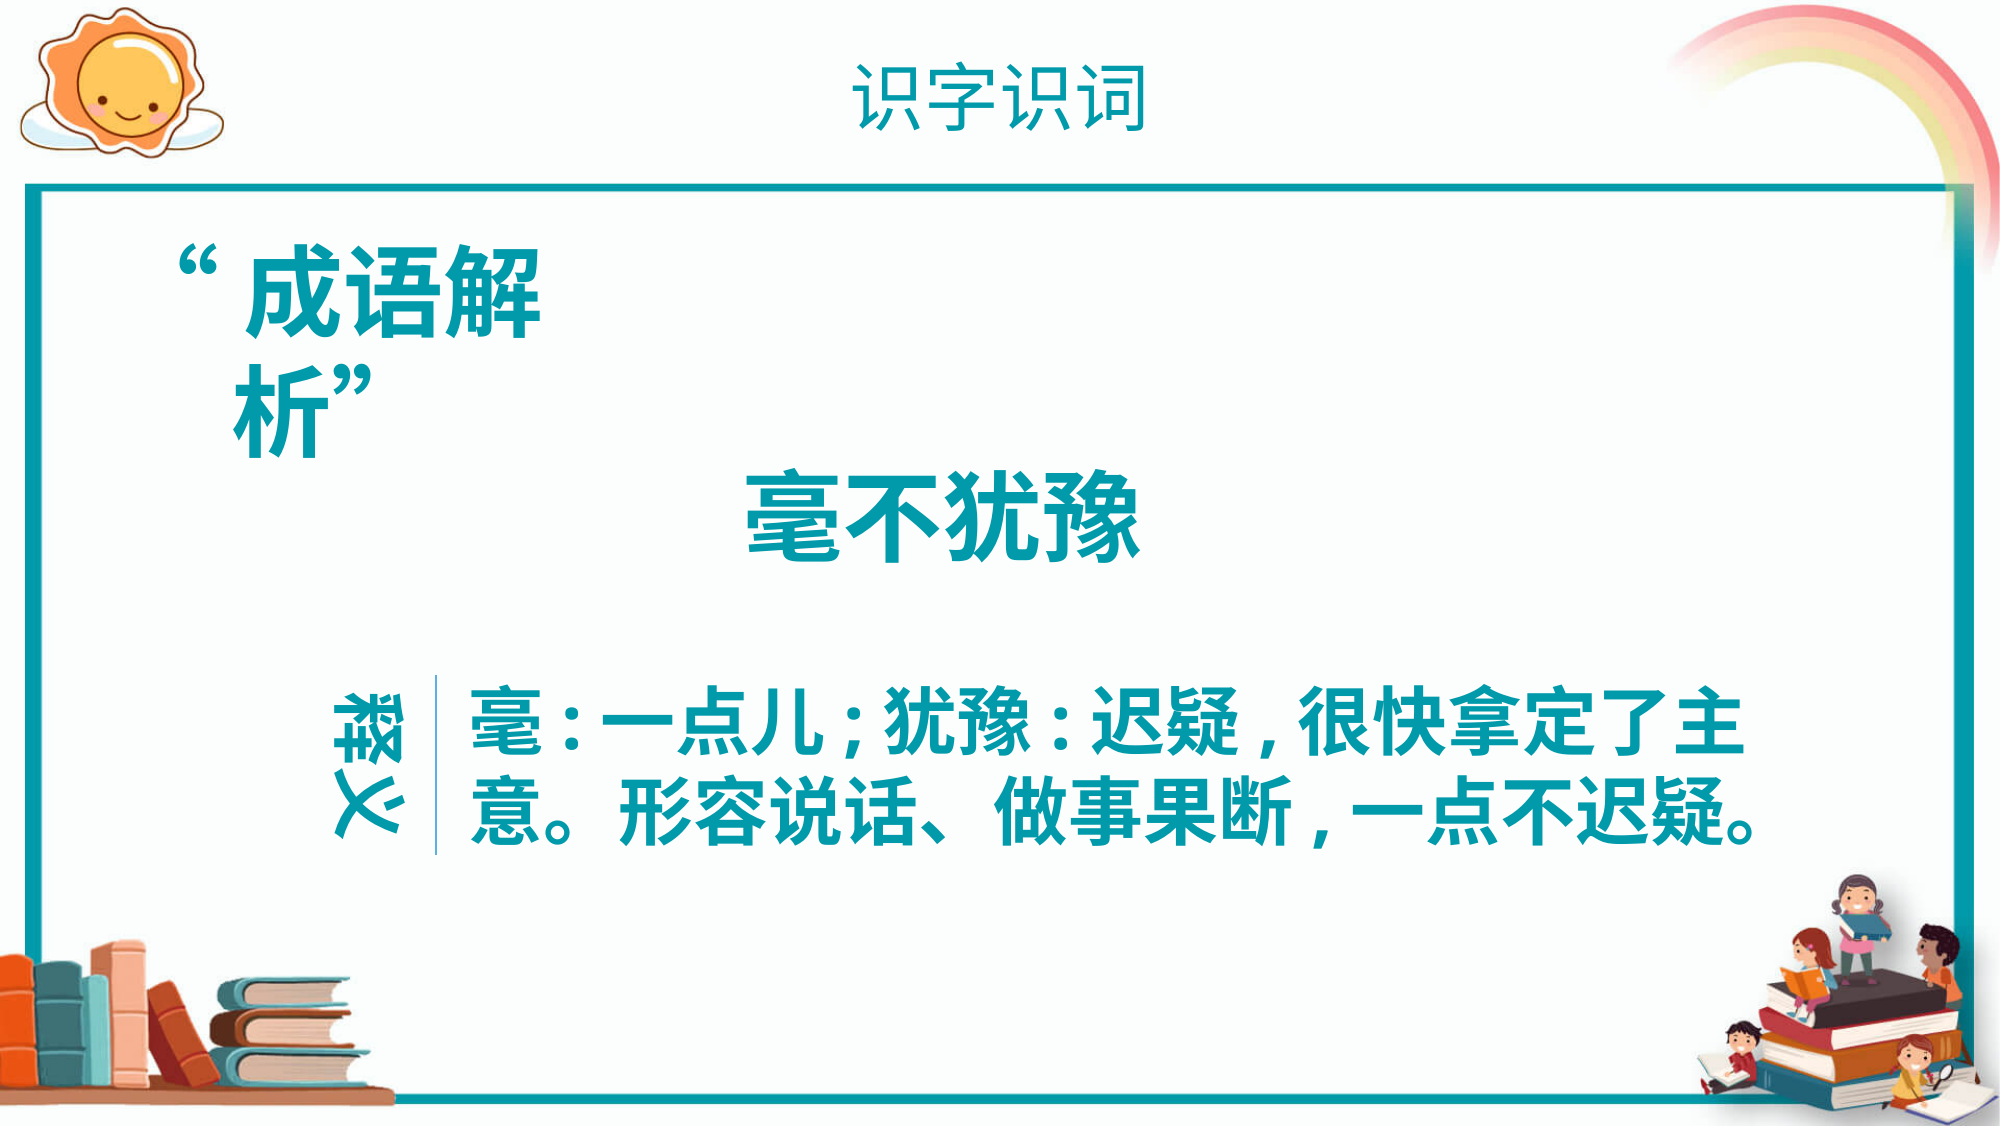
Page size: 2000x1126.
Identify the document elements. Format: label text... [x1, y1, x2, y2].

text_box “成语解析” [30, 221, 634, 477]
text_box 毫不犹豫 [724, 446, 1160, 582]
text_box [302, 665, 1795, 867]
picture [0, 0, 2000, 1126]
text_box 识字识词 [732, 49, 1267, 140]
